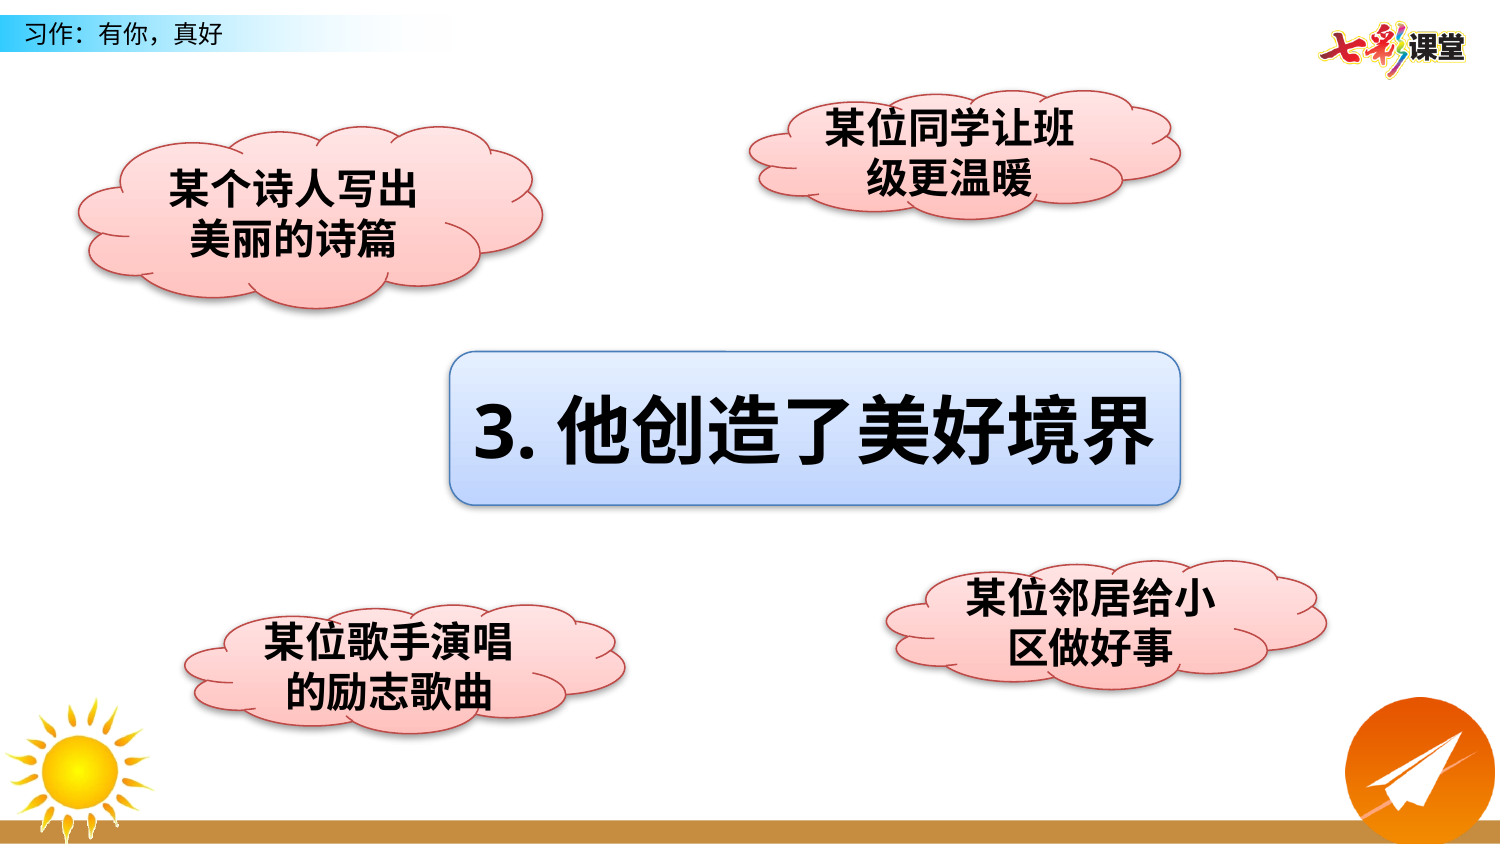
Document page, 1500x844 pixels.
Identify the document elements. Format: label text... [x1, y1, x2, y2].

text_box 某位邻居给小区做好事 [885, 560, 1328, 691]
text_box 某个诗人写出美丽的诗篇 [77, 126, 544, 310]
text_box 3.他创造了美好境界 [448, 350, 1182, 506]
text_box 某位歌手演唱的励志歌曲 [184, 604, 626, 735]
text_box 某位同学让班级更温暖 [748, 90, 1182, 221]
picture [5, 697, 155, 844]
picture [1316, 20, 1468, 80]
picture [1345, 697, 1495, 844]
